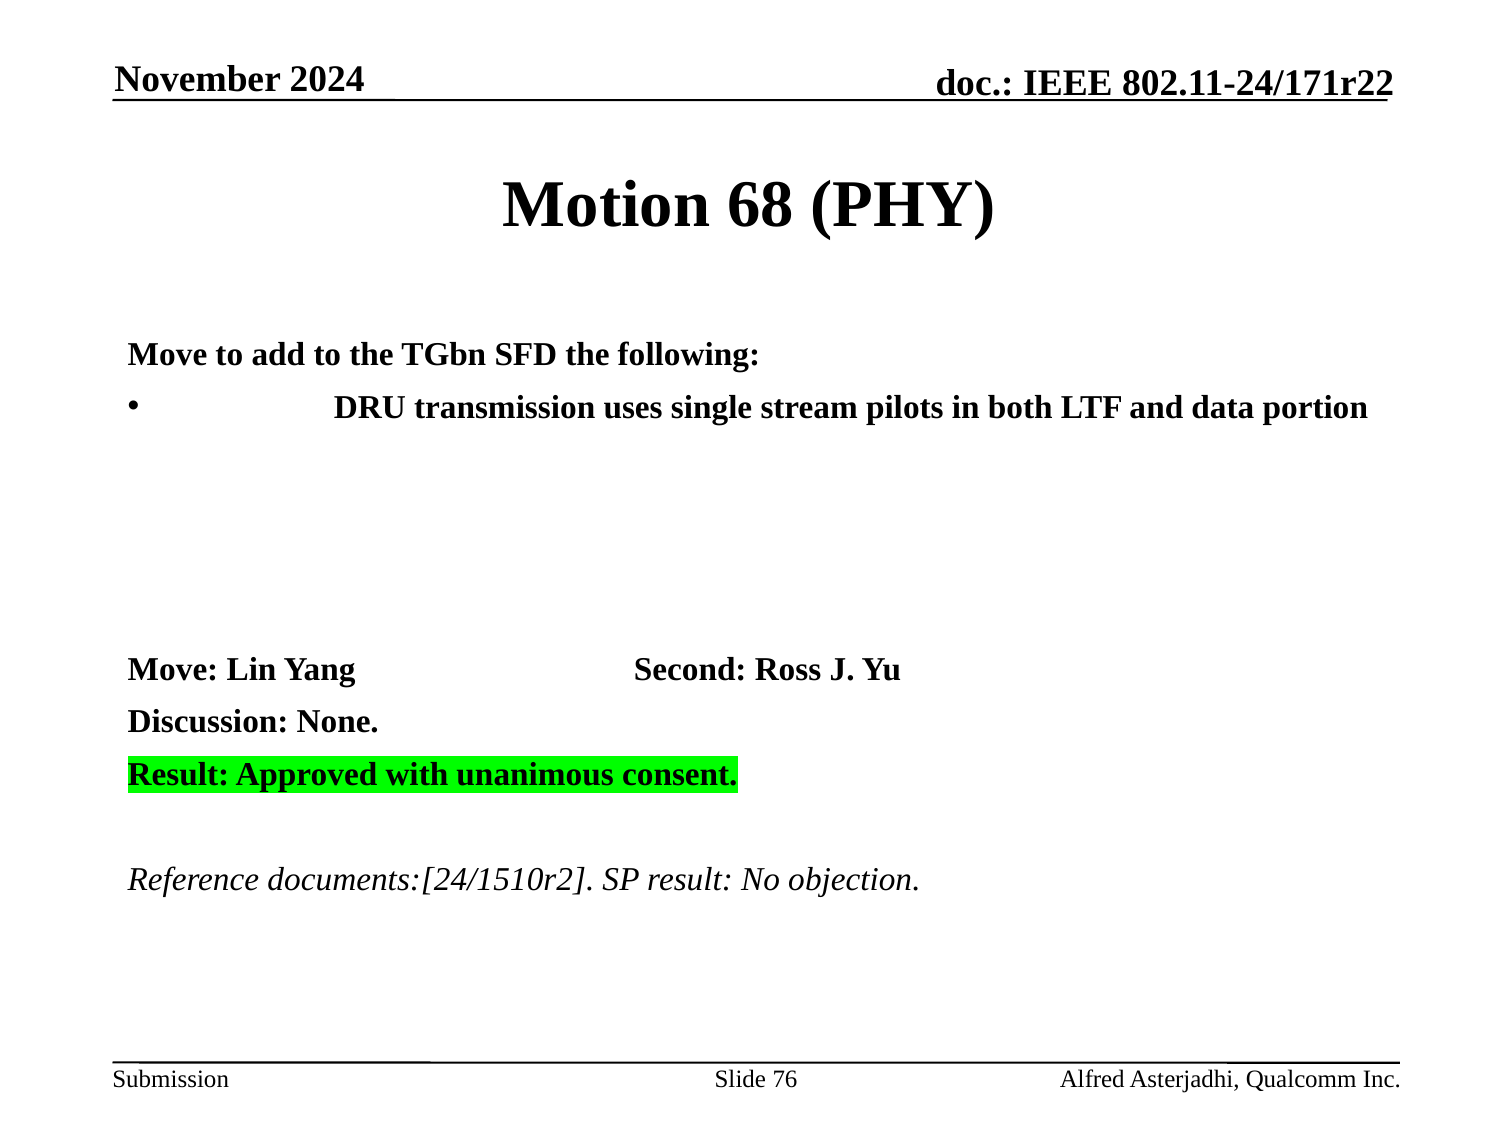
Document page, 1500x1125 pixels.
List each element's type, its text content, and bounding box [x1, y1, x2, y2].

slide_number Slide 76 [712, 1061, 800, 1123]
footer Alfred Asterjadhi, Qualcomm Inc. [878, 1061, 1402, 1093]
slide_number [114, 54, 423, 100]
list Move to add to the TGbn SFD the following: DRU transmission uses single stream pilots in both LTF and data portion Move: Lin Yang Second: Ross J. Yu Discussion: None. Result: Approved with unanimous consent. Reference documents:[24/1510r2]. SP result: No objection. [112, 324, 1388, 1000]
title Motion 68 (PHY) [112, 112, 1388, 288]
